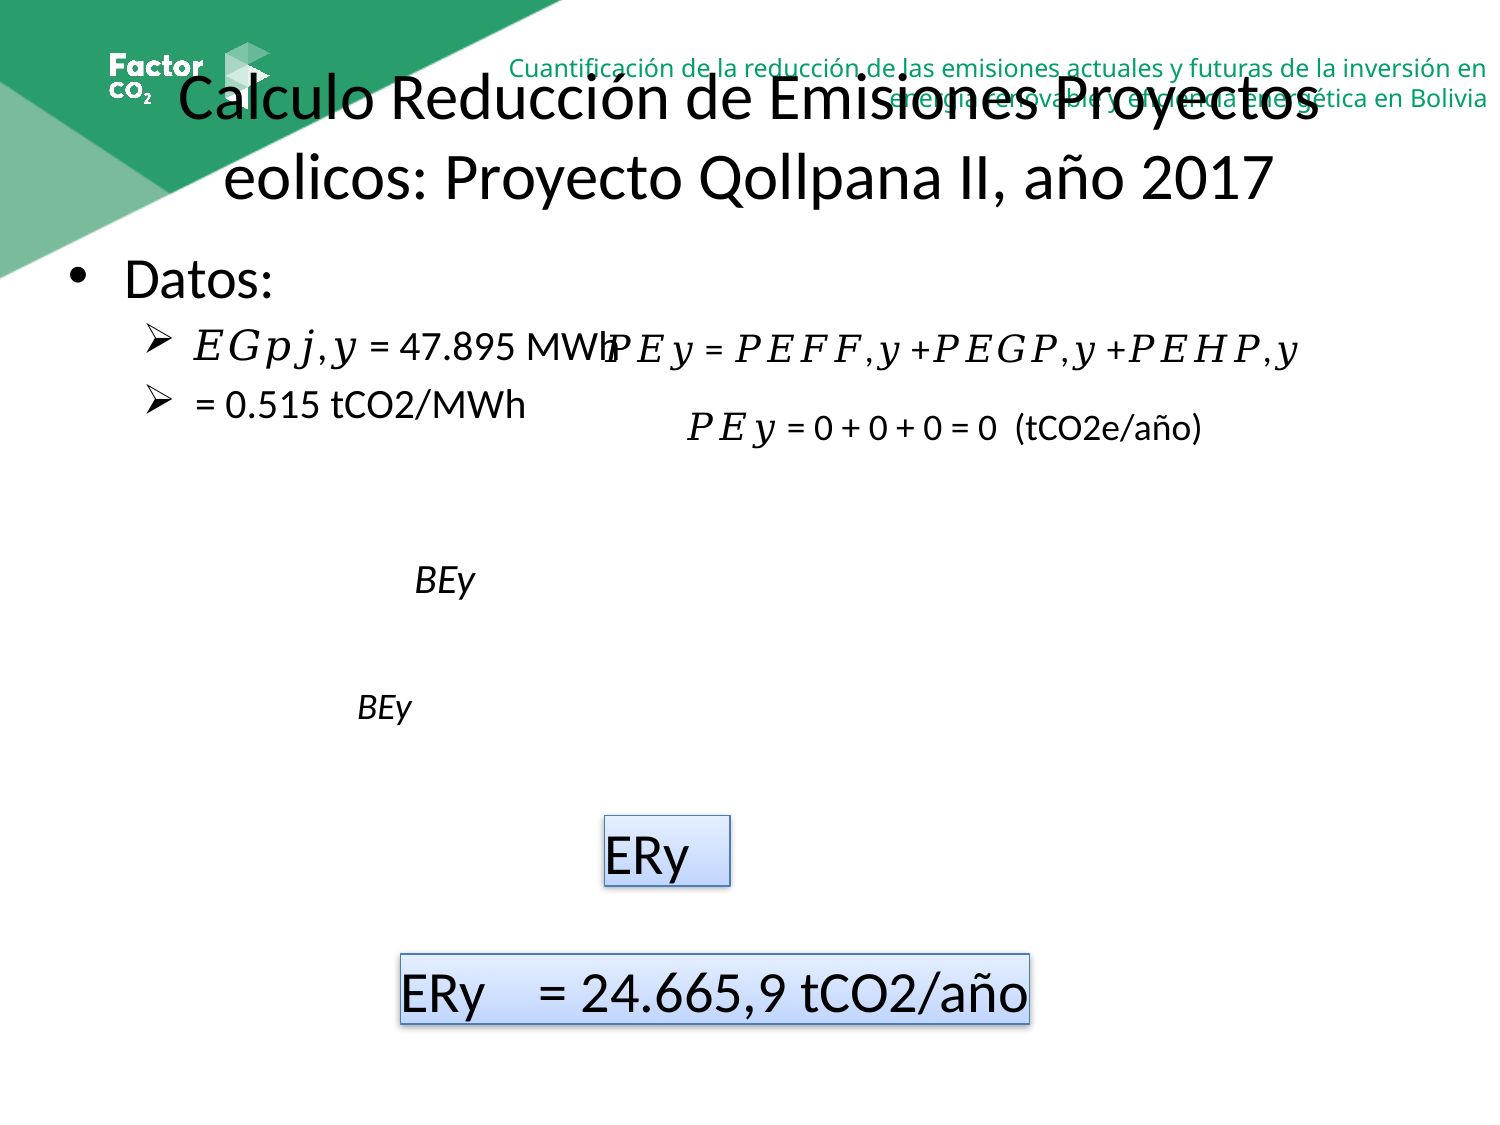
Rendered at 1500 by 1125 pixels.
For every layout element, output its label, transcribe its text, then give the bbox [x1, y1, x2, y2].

text_box 𝑃𝐸𝑦 = 0 + 0 + 0 = 0 (tCO2e/año) [669, 395, 1218, 456]
title Calculo Reducción de Emisiones Proyectos eolicos: Proyecto Qollpana II, año 2017 [75, 45, 1425, 233]
picture [0, 0, 1500, 1125]
text_box 𝑃𝐸𝑦 = 𝑃𝐸𝐹𝐹,𝑦 +𝑃𝐸𝐺𝑃,𝑦 +𝑃𝐸𝐻𝑃,𝑦 [587, 317, 1325, 377]
